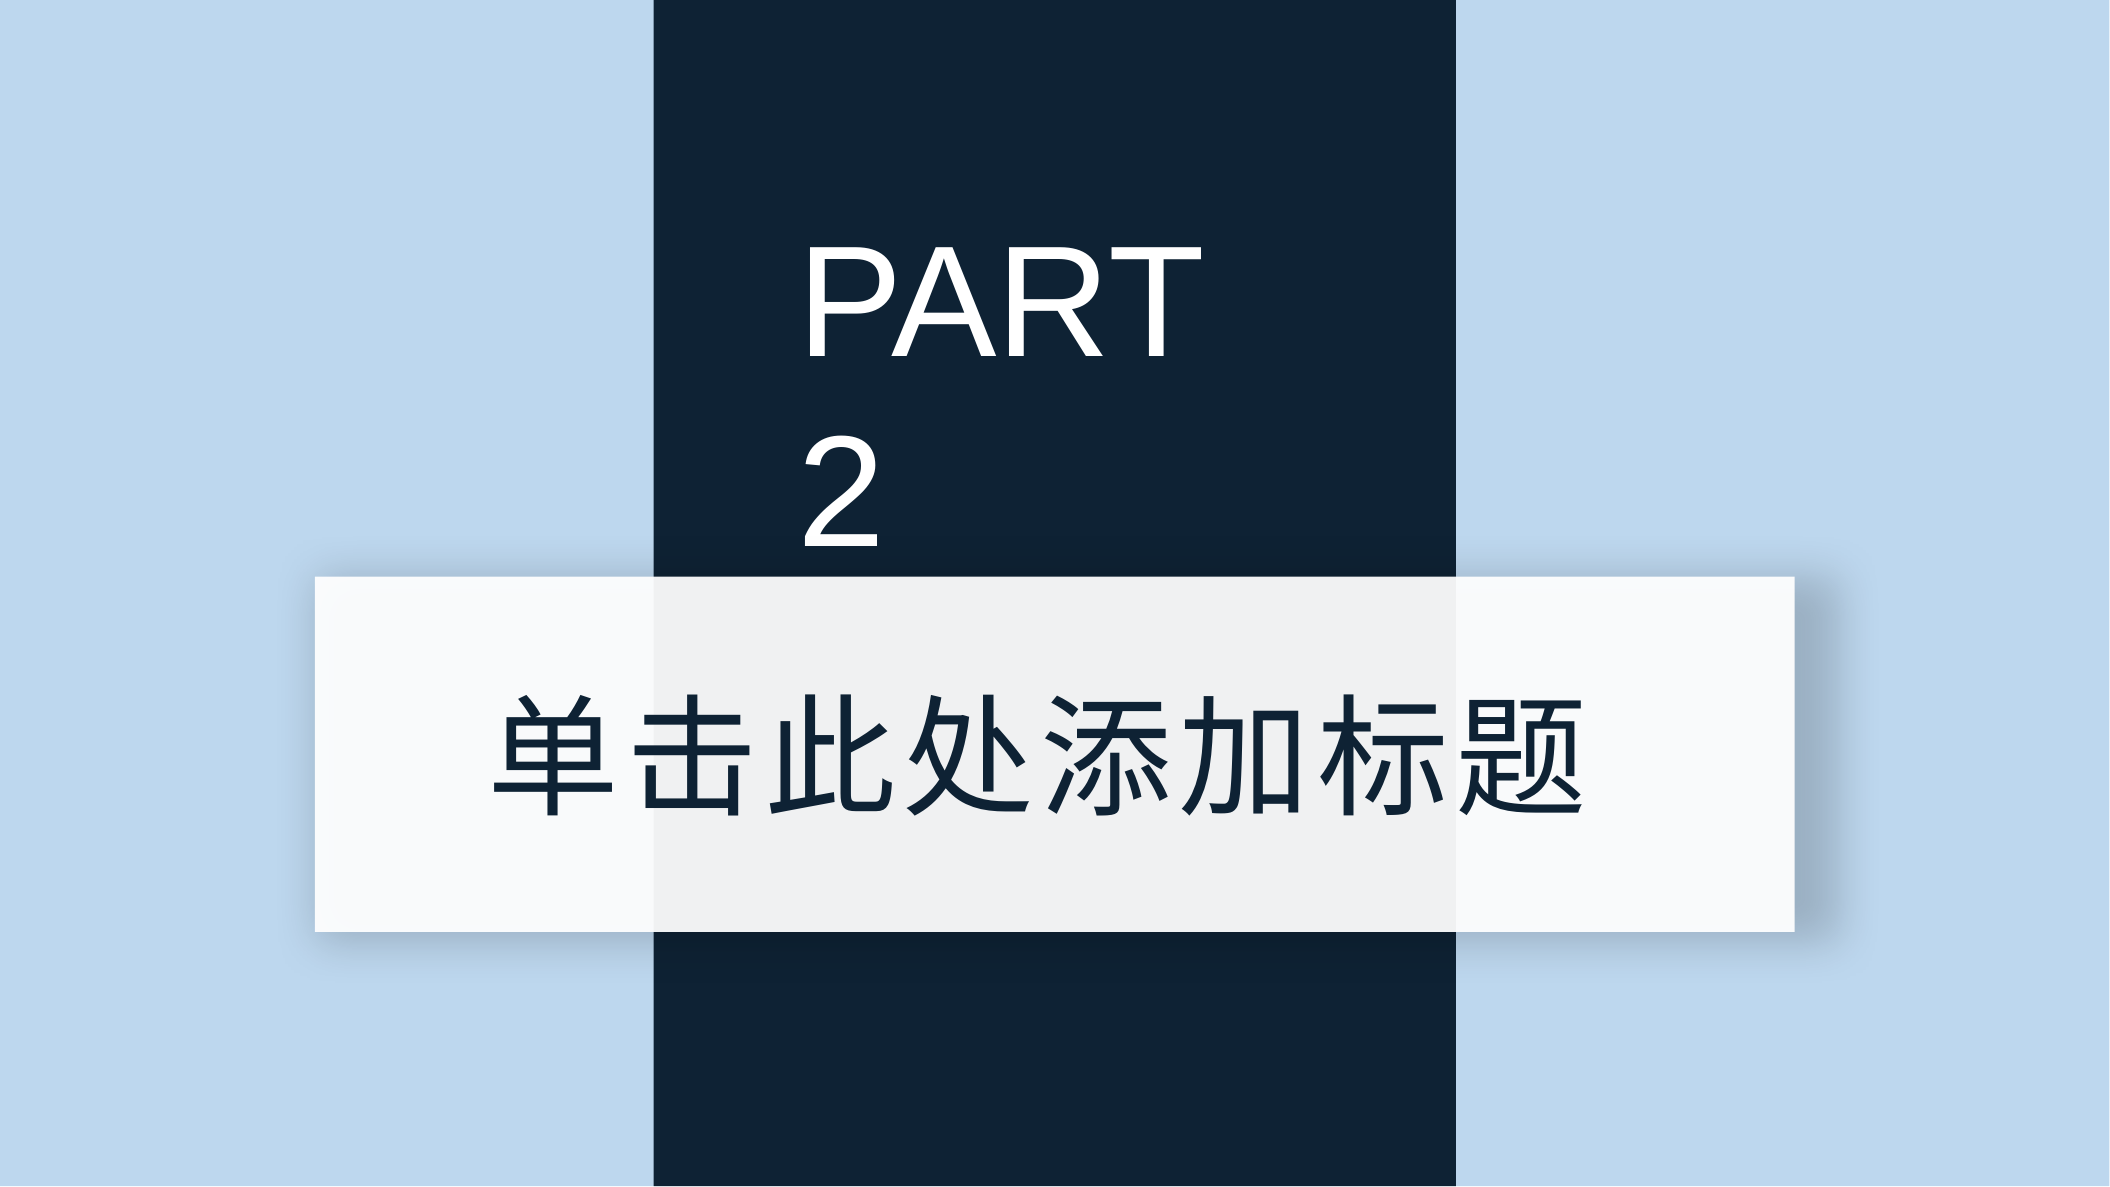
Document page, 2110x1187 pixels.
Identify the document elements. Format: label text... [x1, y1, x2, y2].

text_box [1457, 0, 2110, 1187]
text_box PART 2 [782, 191, 1327, 554]
text_box [314, 576, 1796, 933]
text_box [652, 0, 1457, 554]
text_box [652, 967, 1457, 1187]
text_box [0, 0, 652, 1187]
text_box 单击此处添加标题 [473, 666, 1637, 840]
